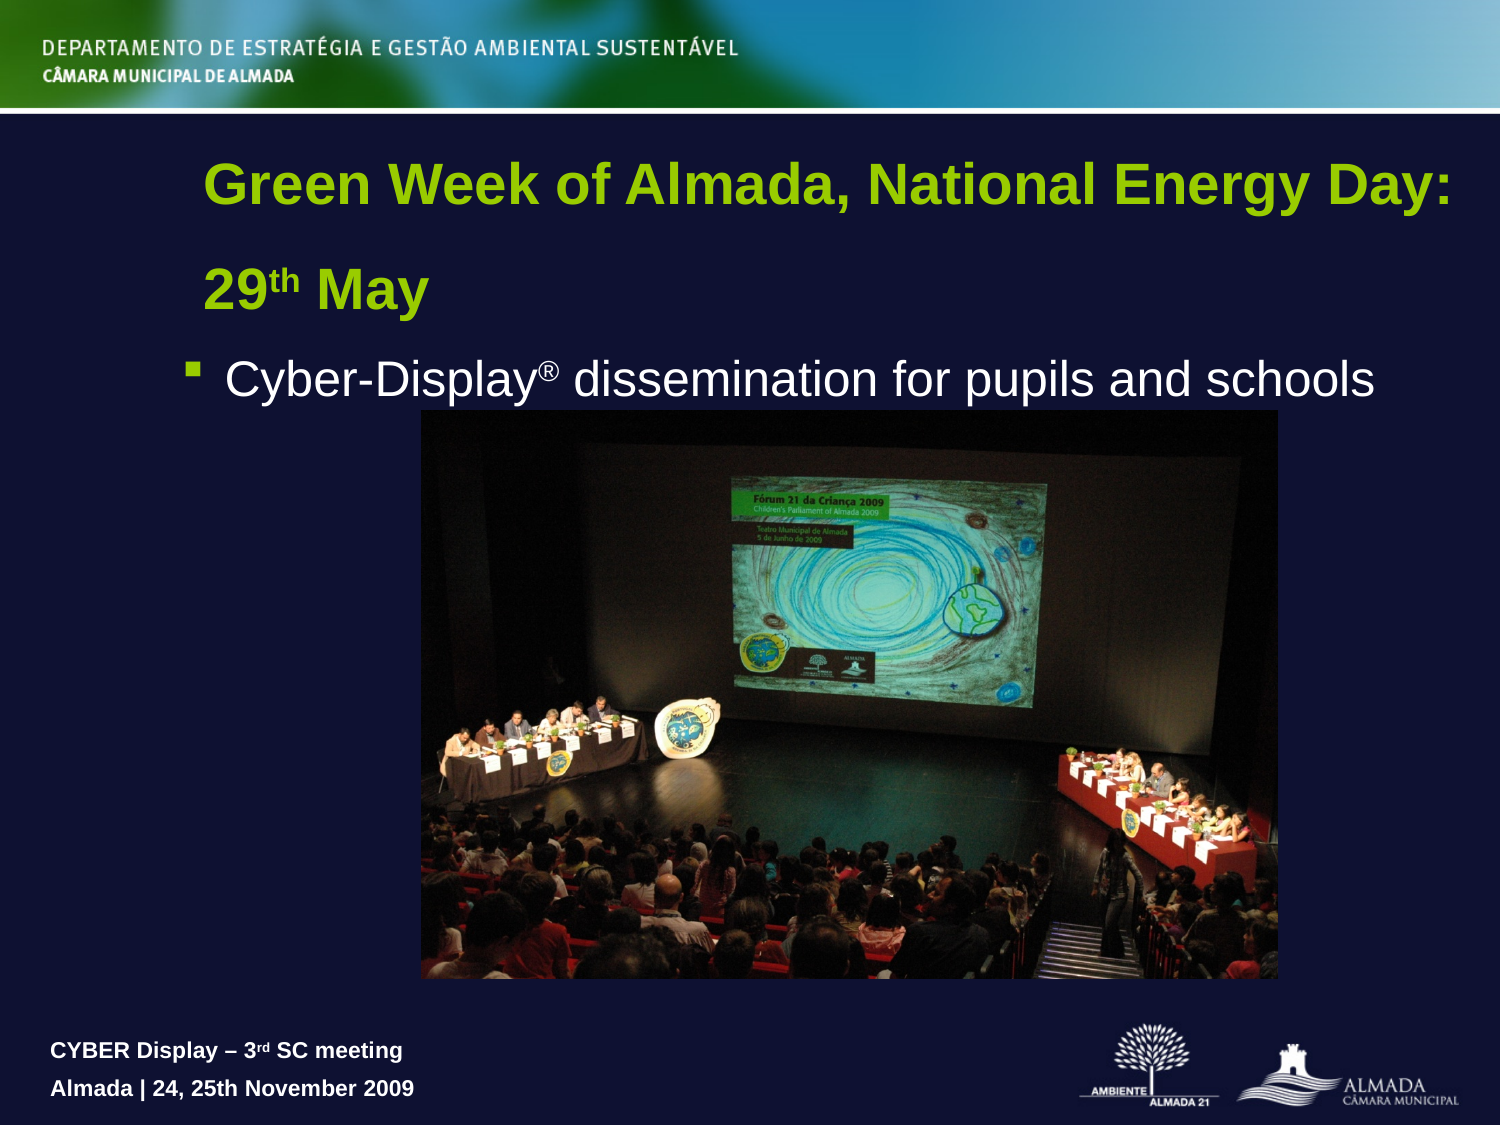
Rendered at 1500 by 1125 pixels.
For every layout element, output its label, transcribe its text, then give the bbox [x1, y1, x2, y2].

text_box Cyber-Display® dissemination for pupils and schools [166, 335, 1495, 414]
text_box Green Week of Almada, National Energy Day: 29th May [188, 104, 1495, 329]
picture [0, 0, 1500, 1125]
